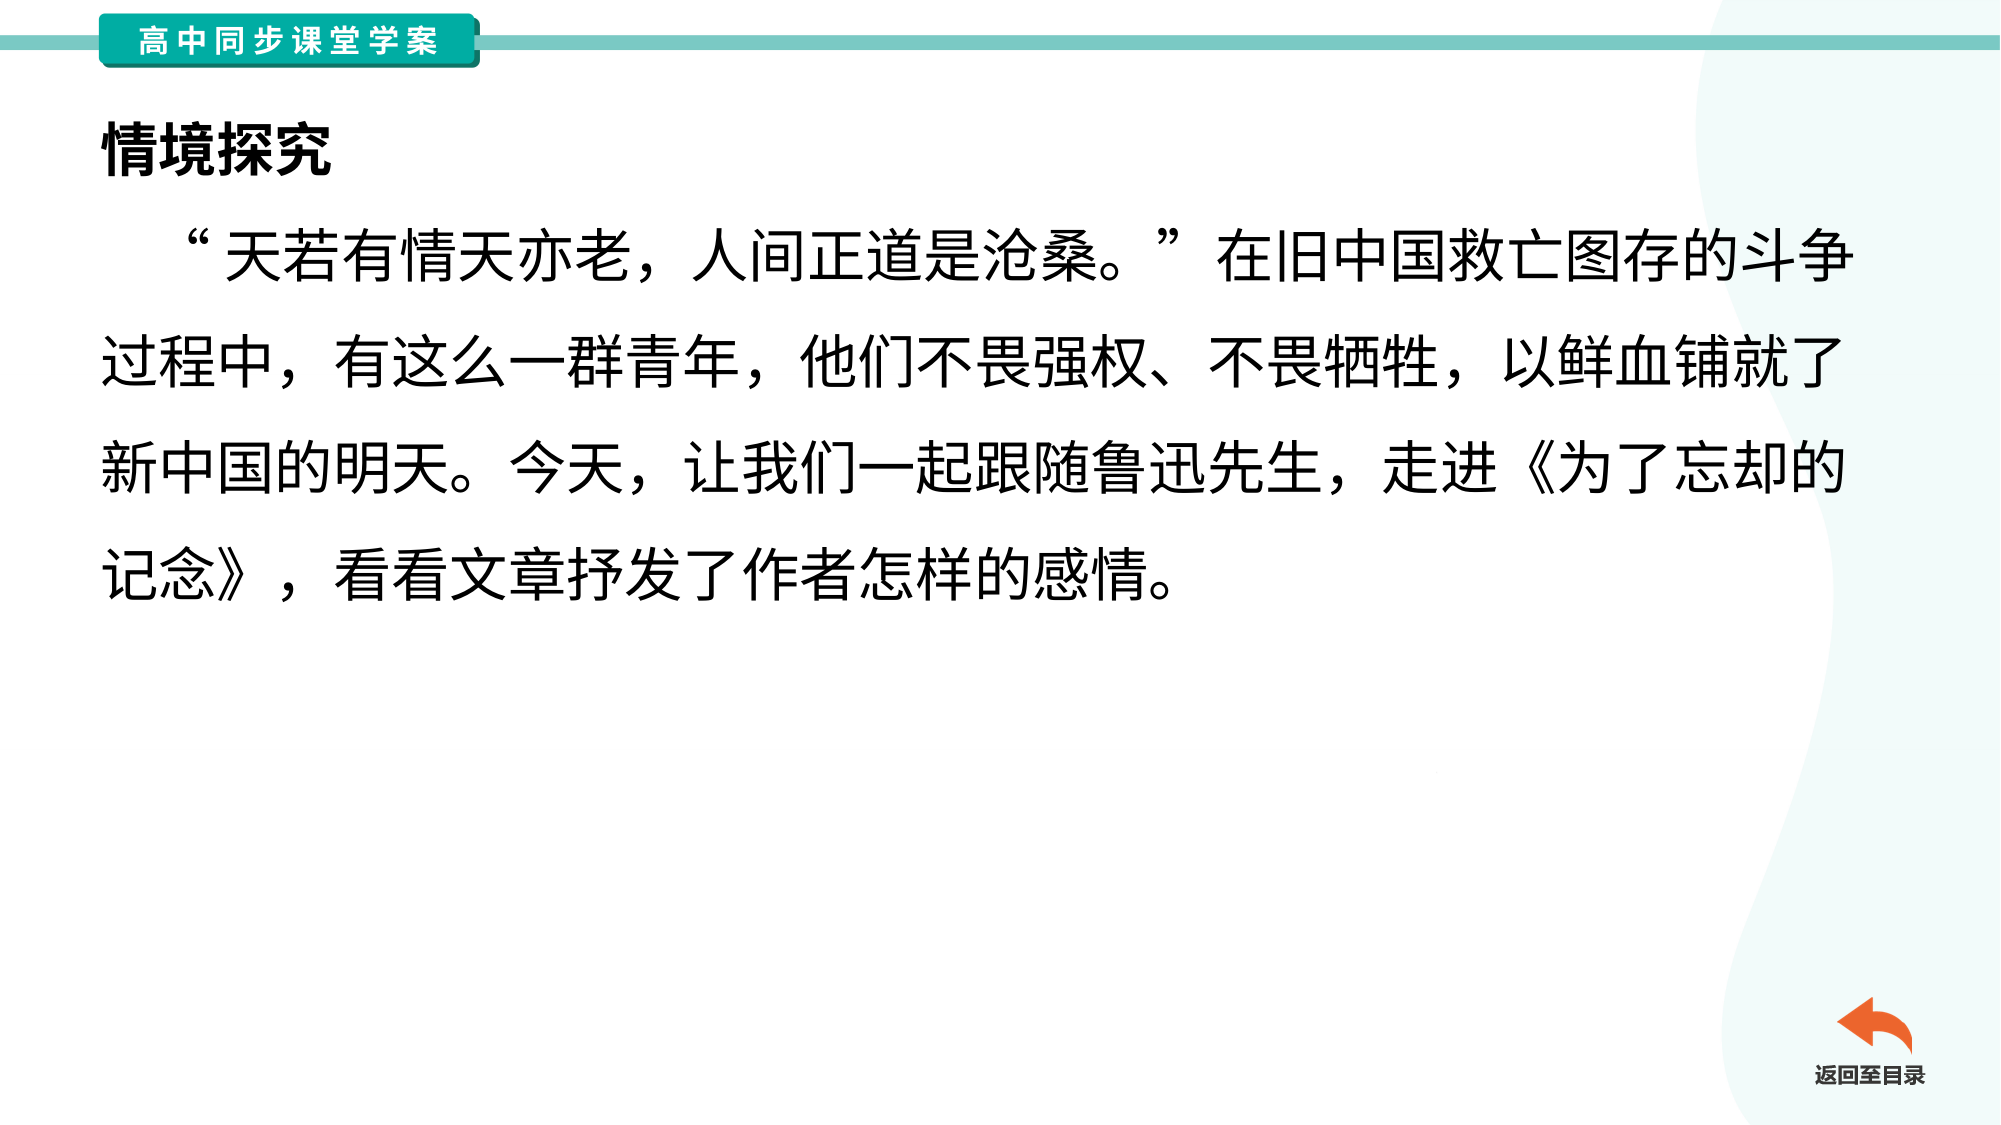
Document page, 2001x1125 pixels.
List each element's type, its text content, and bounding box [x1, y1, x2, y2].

picture [0, 0, 2000, 1125]
text_box 情境探究 “天若有情天亦老，人间正道是沧桑。”在旧中国救亡图存的斗争 过程中，有这么一群青年，他们不畏强权、不畏牺牲，以鲜血铺就了 新中国的明天。今天，让我们一起跟随鲁迅先生，走进《为了忘却的 记念》，看看文章抒发了作者怎样的感情。 [100, 76, 1899, 608]
